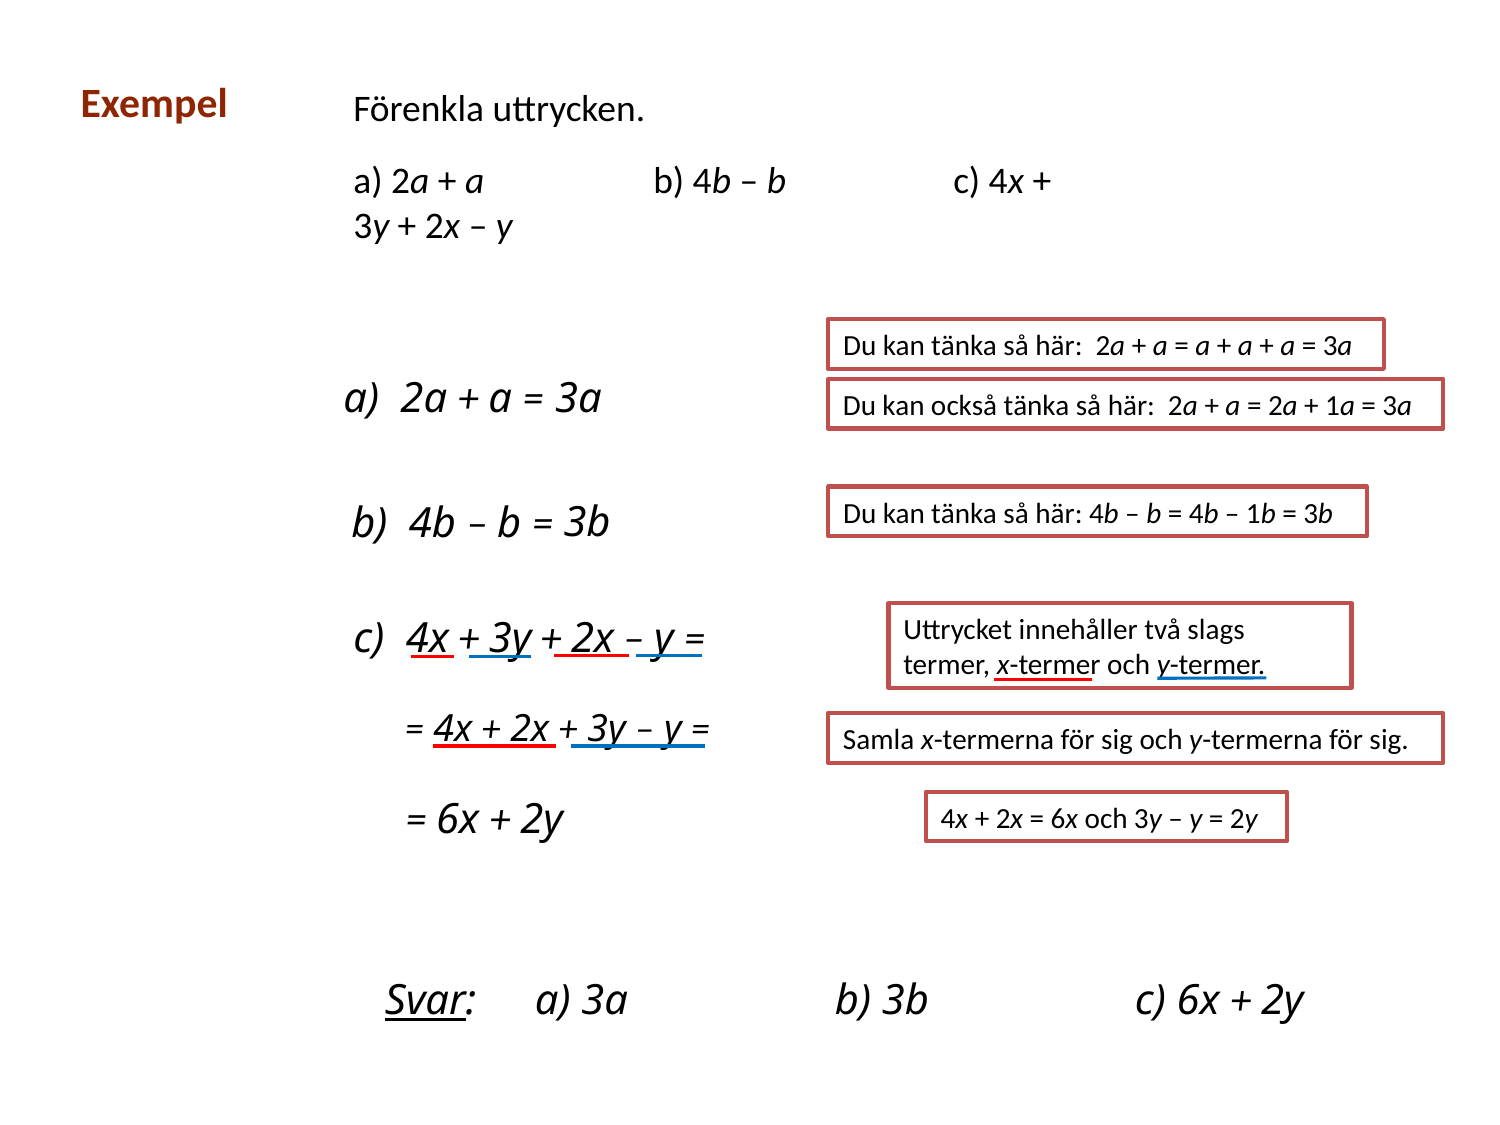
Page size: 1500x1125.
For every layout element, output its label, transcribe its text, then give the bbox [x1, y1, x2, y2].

text_box a) 2a + a = [328, 363, 580, 429]
text_box a) 2a + a b) 4b – b c) 4x + 3y + 2x – y [338, 149, 1101, 254]
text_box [888, 602, 1352, 706]
text_box 4x + 2x = 6x och 3y – y = 2y [924, 790, 1289, 843]
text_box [410, 649, 883, 658]
text_box Exempel [65, 68, 243, 134]
text_box Du kan tänka så här: 4b – b = 4b – 1b = 3b [826, 484, 1369, 538]
text_box Förenkla uttrycken. [338, 76, 1015, 136]
text_box b) 4b – b = [336, 488, 548, 553]
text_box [389, 696, 751, 758]
text_box Du kan också tänka så här: 2a + a = 2a + 1a = 3a [826, 377, 1445, 431]
text_box 3b [548, 487, 669, 553]
text_box c) 4x + 3y + 2x – y = [338, 603, 751, 668]
text_box Svar: a) 3a b) 3b c) 6x + 2y [370, 965, 1326, 1081]
text_box Du kan tänka så här: 2a + a = a + a + a = 3a [826, 317, 1386, 371]
text_box 3a [540, 363, 770, 428]
text_box Samla x-termerna för sig och y-termerna för sig. [826, 711, 1445, 765]
text_box = 6x + 2y [391, 784, 625, 849]
